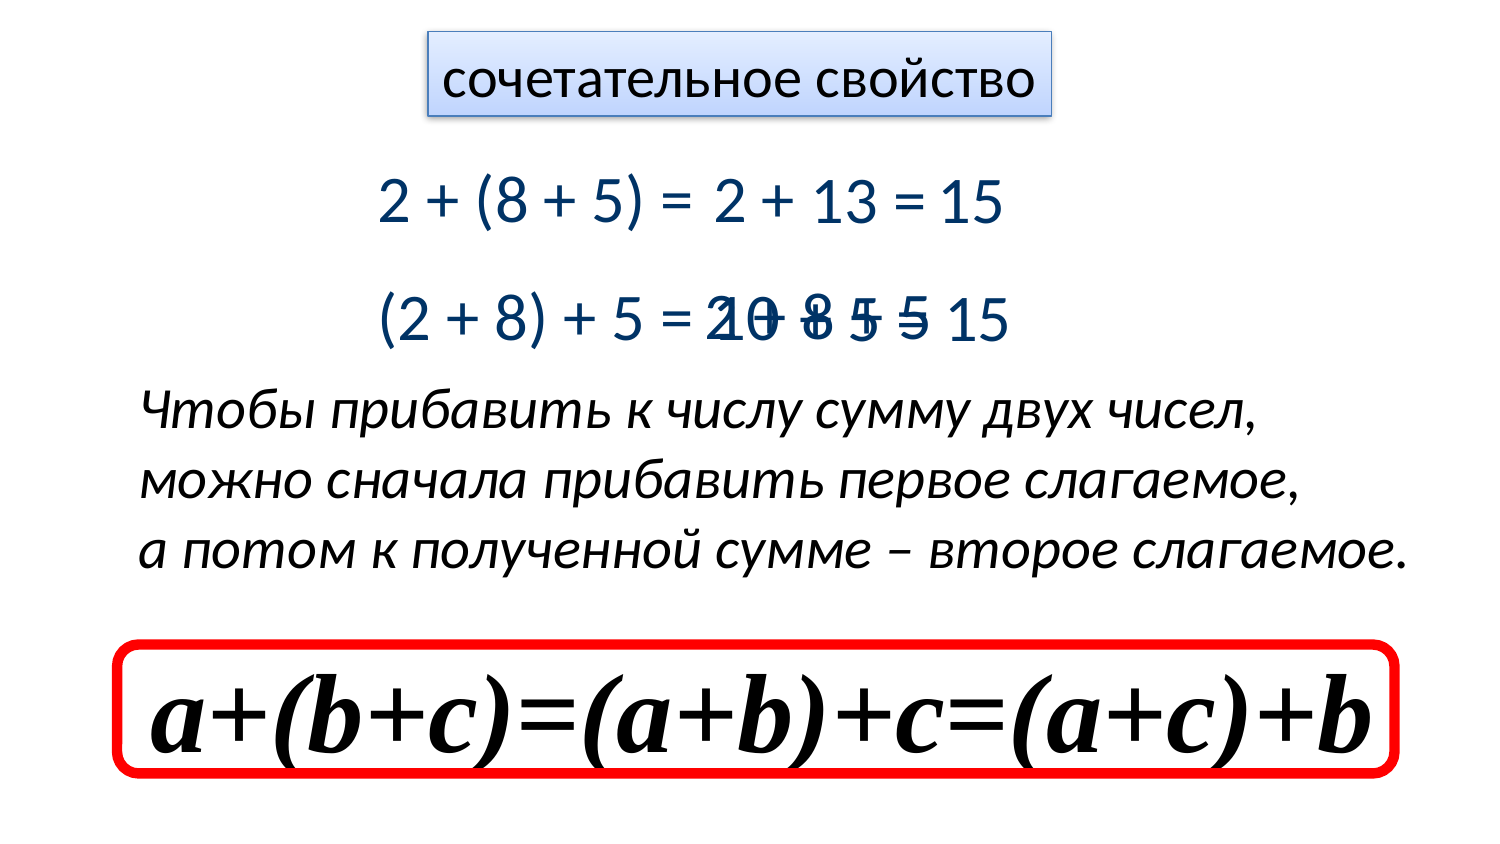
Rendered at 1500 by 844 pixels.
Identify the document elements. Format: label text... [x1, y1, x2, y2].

text_box a+(b+c)=(a+b)+c=(a+c)+b [135, 770, 1390, 783]
text_box 10 [697, 266, 796, 361]
text_box 13 = [795, 149, 942, 245]
text_box [114, 642, 1397, 776]
text_box сочетательное свойство [427, 31, 1052, 117]
text_box 15 [929, 267, 1027, 361]
text_box 15 [923, 149, 1021, 244]
text_box (2 + 8) + 5 = [362, 266, 697, 361]
text_box + 5 = [784, 267, 929, 361]
text_box Чтобы прибавить к числу сумму двух чисел, можно сначала прибавить первое слагаемое, а потом к полученной сумме – второе слагаемое. [122, 361, 1428, 590]
text_box a+(b+c)=(a+b)+c=(a+c)+b [135, 632, 1390, 648]
text_box 2 + [698, 148, 811, 244]
text_box 2 + (8 + 5) = [363, 148, 698, 244]
